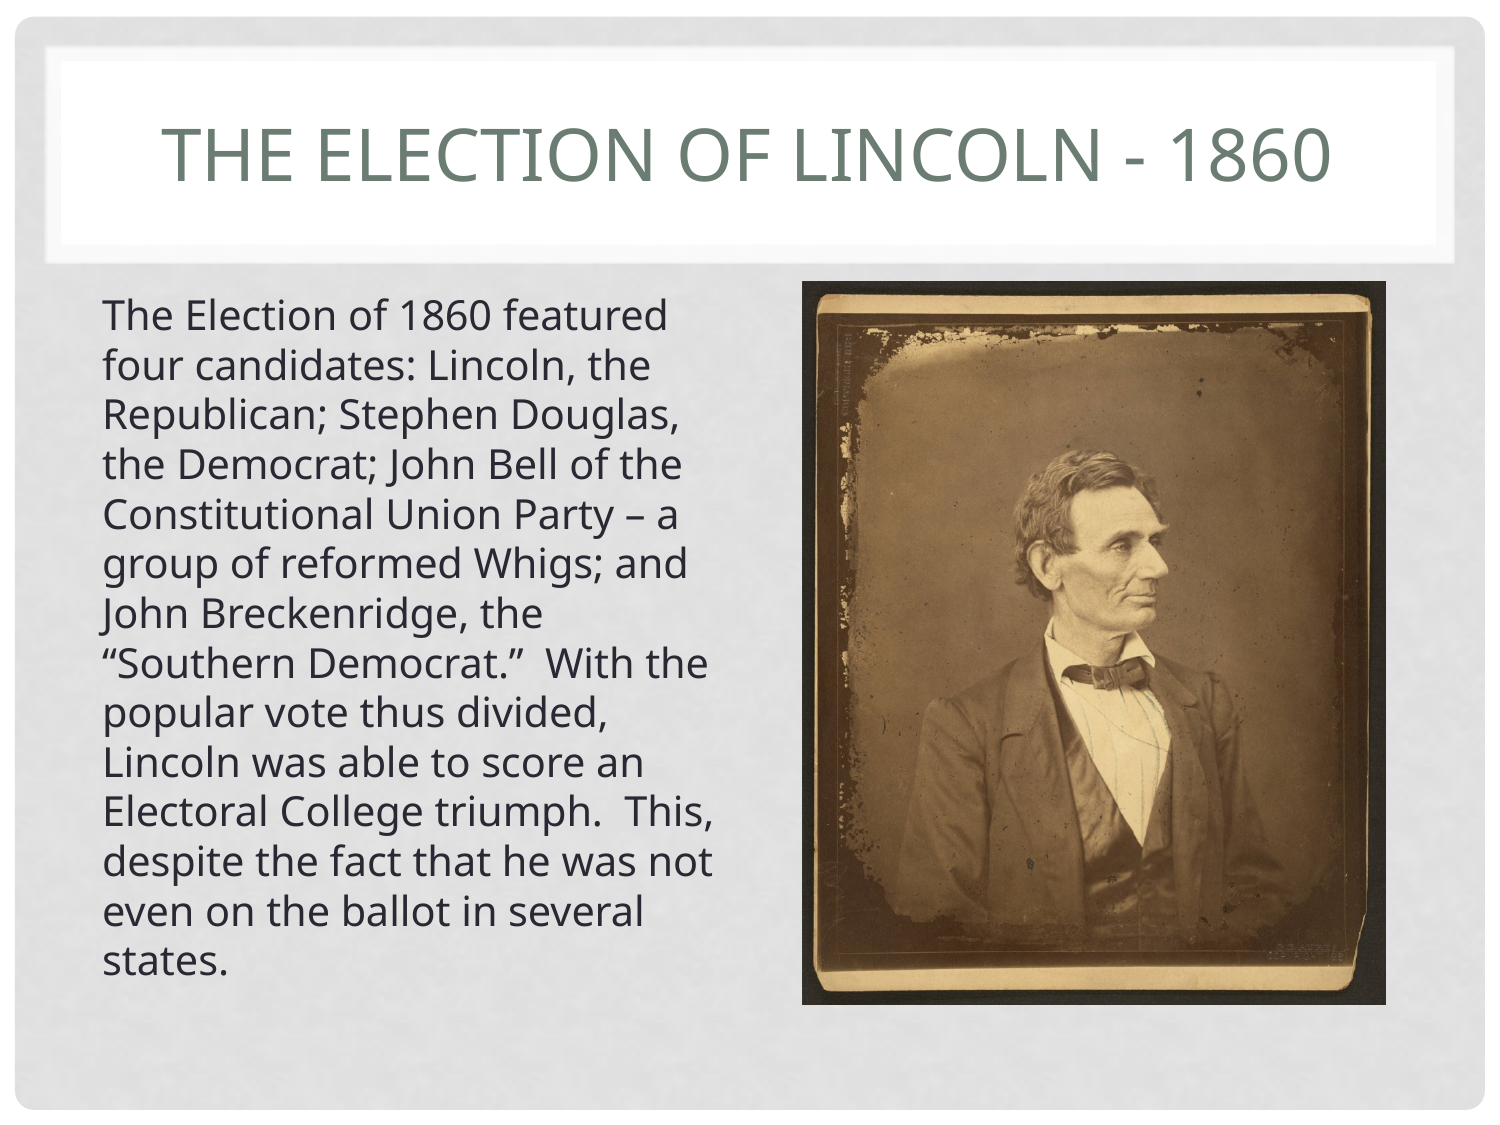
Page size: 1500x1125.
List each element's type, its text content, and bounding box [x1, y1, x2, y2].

title The Election of Lincoln - 1860 [69, 66, 1425, 238]
list The Election of 1860 featured four candidates: Lincoln, the Republican; Stephen Douglas, the Democrat; John Bell of the Constitutional Union Party – a group of reformed Whigs; and John Breckenridge, the “Southern Democrat.” With the popular vote thus divided, Lincoln was able to score an Electoral College triumph. This, despite the fact that he was not even on the ballot in several states. [69, 281, 733, 1005]
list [802, 281, 1386, 1006]
